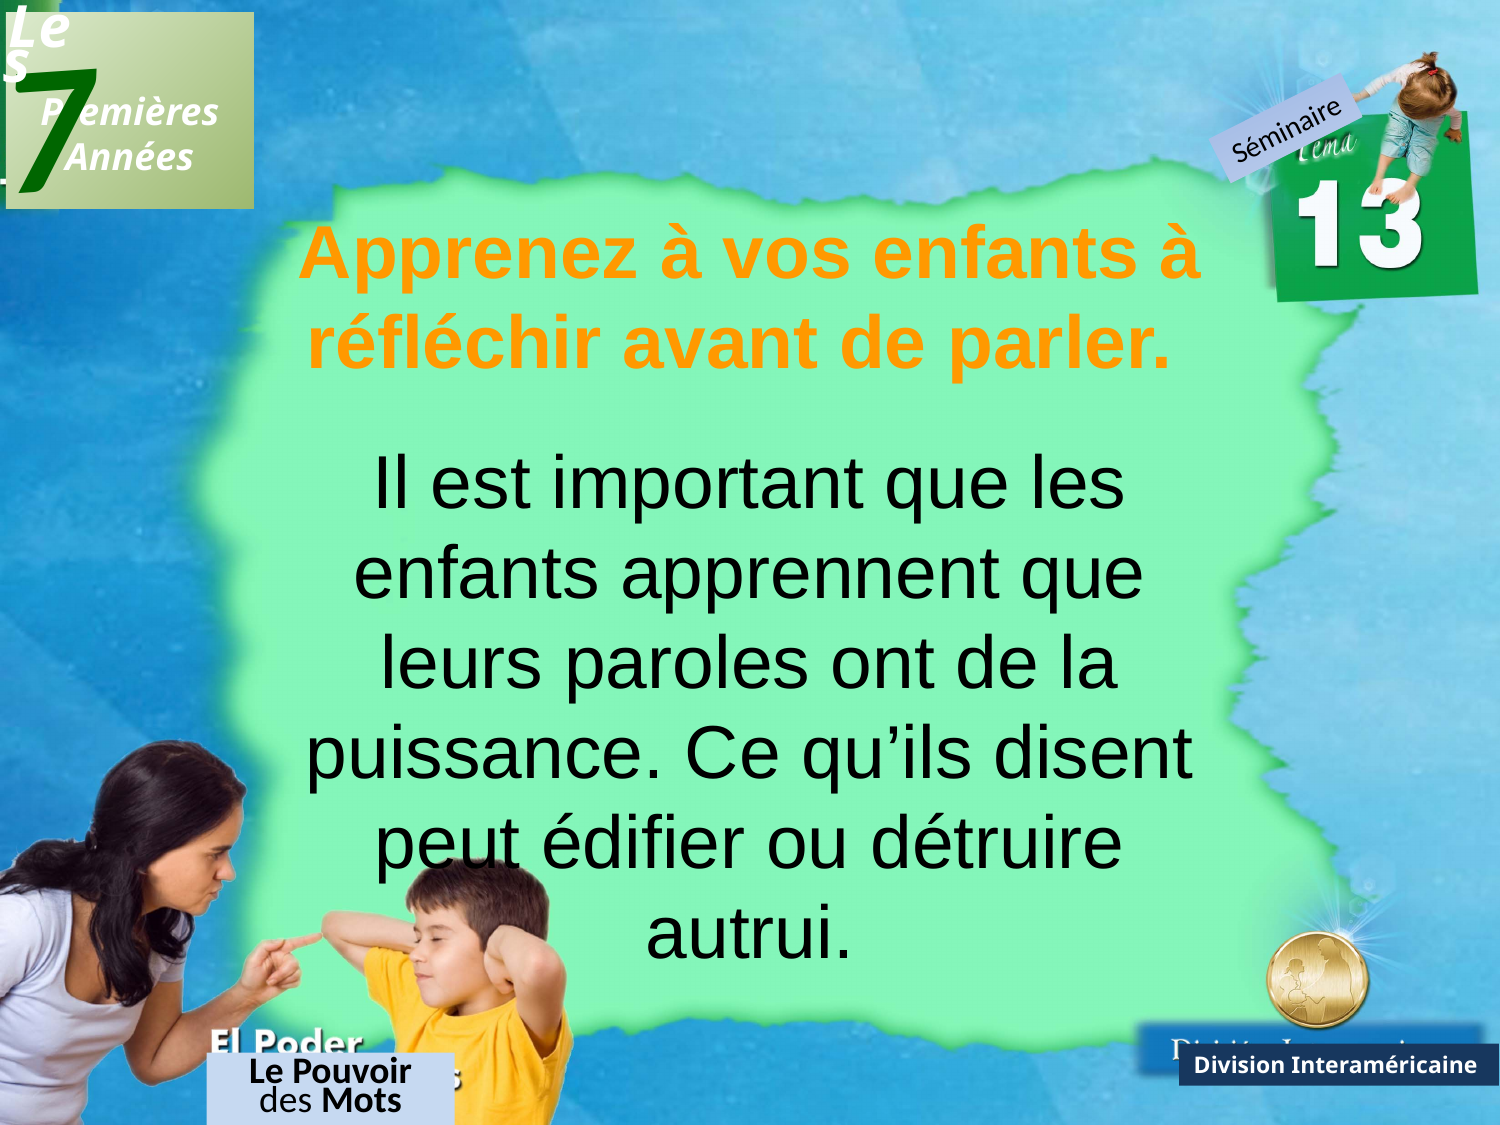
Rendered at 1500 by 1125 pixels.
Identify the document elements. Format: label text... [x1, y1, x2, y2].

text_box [0, 0, 255, 239]
text_box Le Pouvoir des Mots [206, 1052, 455, 1125]
text_box Séminaire [1208, 72, 1363, 184]
text_box Apprenez à vos enfants à réfléchir avant de parler. Il est important que les enfants apprennent que leurs paroles ont de la puissance. Ce qu’ils disent peut édifier ou détruire autrui. [277, 196, 1223, 982]
picture [0, 0, 1500, 1125]
text_box Division Interaméricaine [1179, 1043, 1499, 1086]
